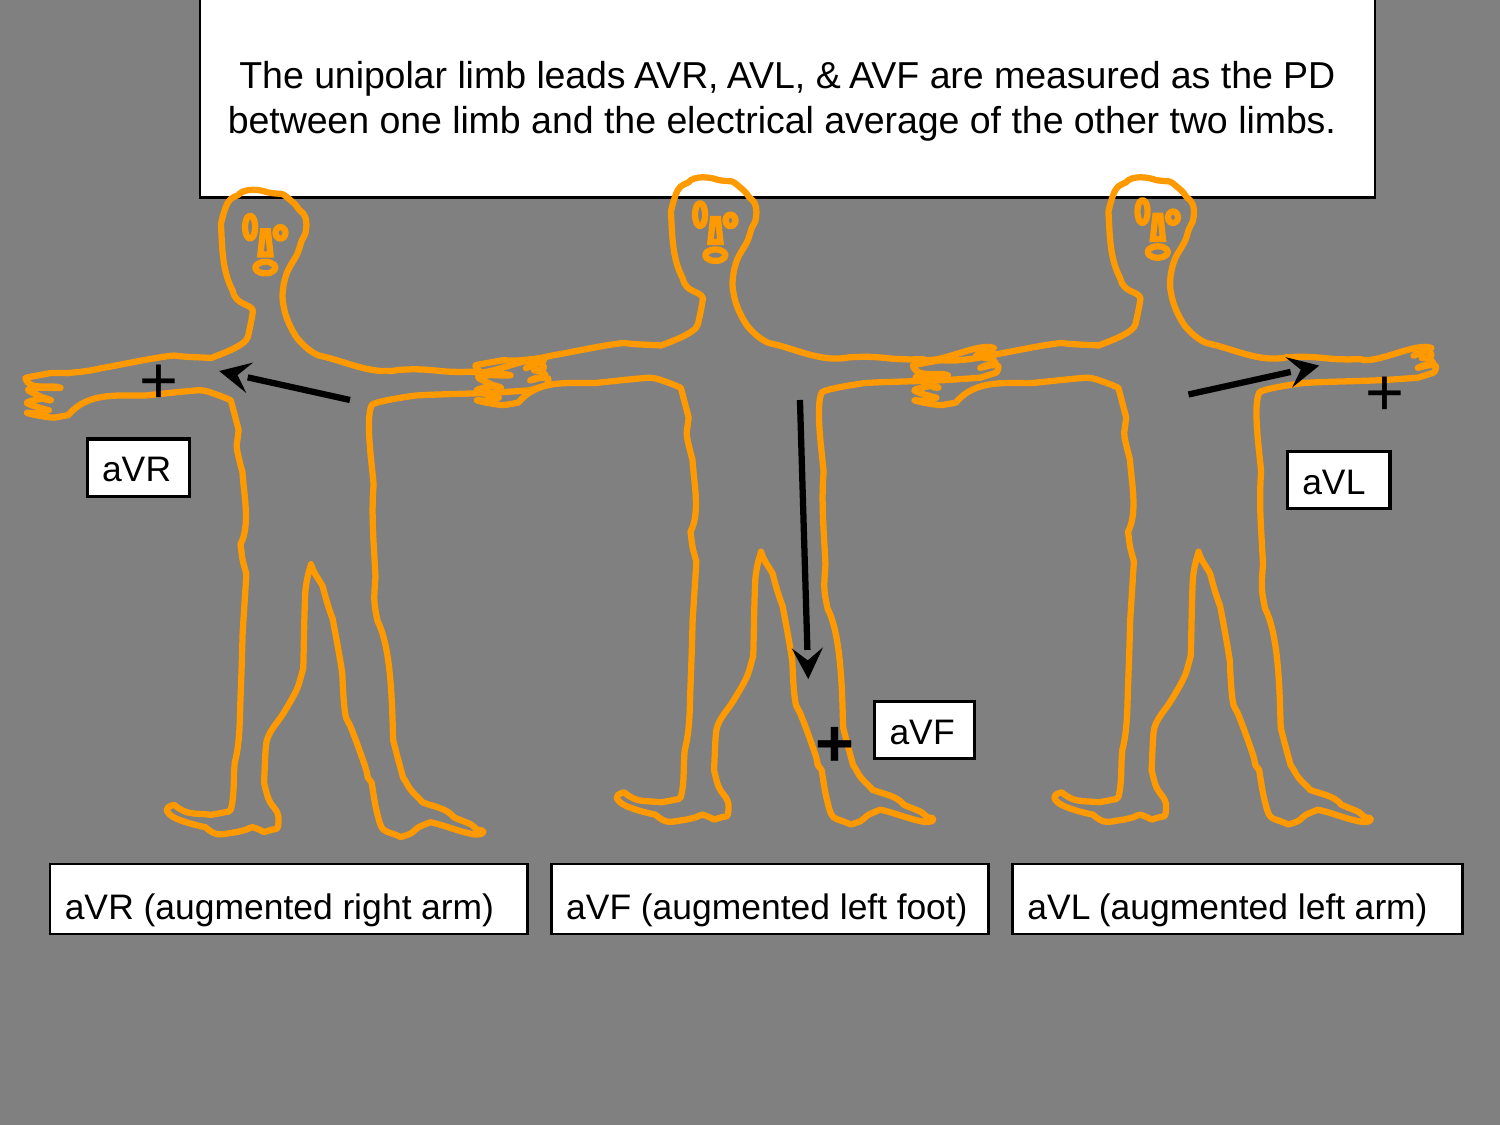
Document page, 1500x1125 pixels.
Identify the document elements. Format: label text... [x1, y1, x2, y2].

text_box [24, 174, 1463, 936]
title The unipolar limb leads AVR, AVL, & AVF are measured as the PD between one limb and the electrical average of the other two limbs. [199, 0, 1376, 173]
